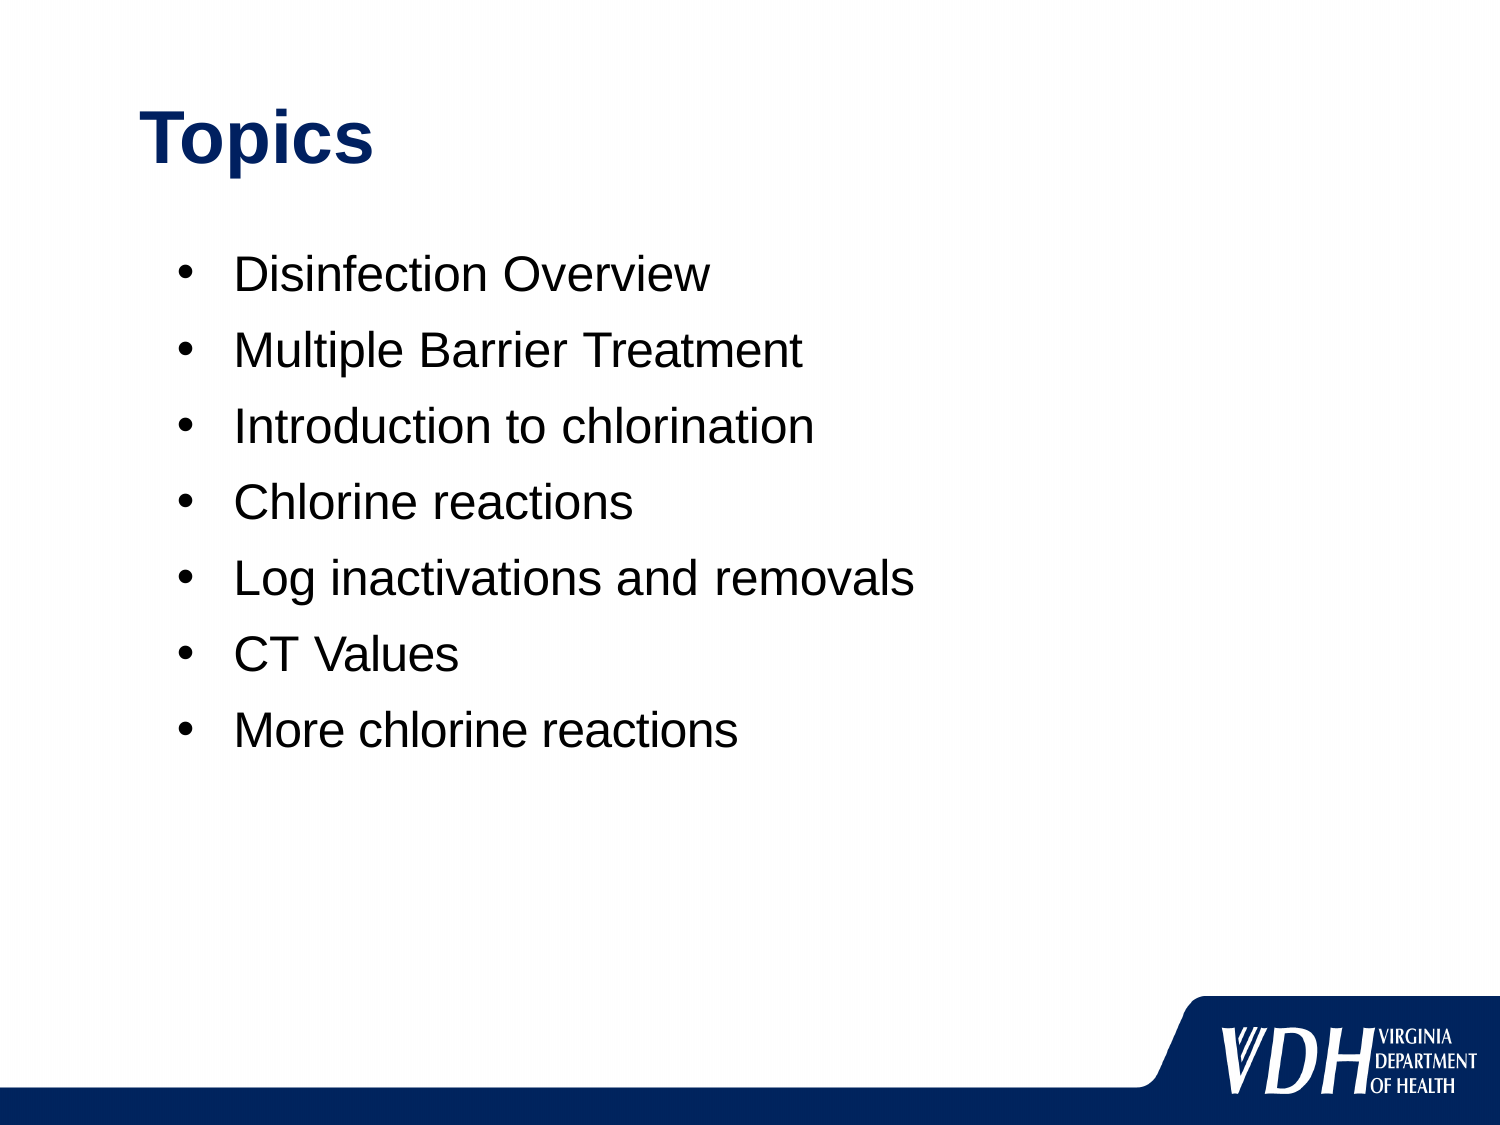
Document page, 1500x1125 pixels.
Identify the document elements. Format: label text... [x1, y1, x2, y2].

picture [0, 0, 1500, 1125]
title Topics [137, 37, 947, 228]
text_box Disinfection Overview Multiple Barrier Treatment Introduction to chlorination Chlorine reactions Log inactivations and removals CT Values More chlorine reactions [174, 223, 1163, 758]
